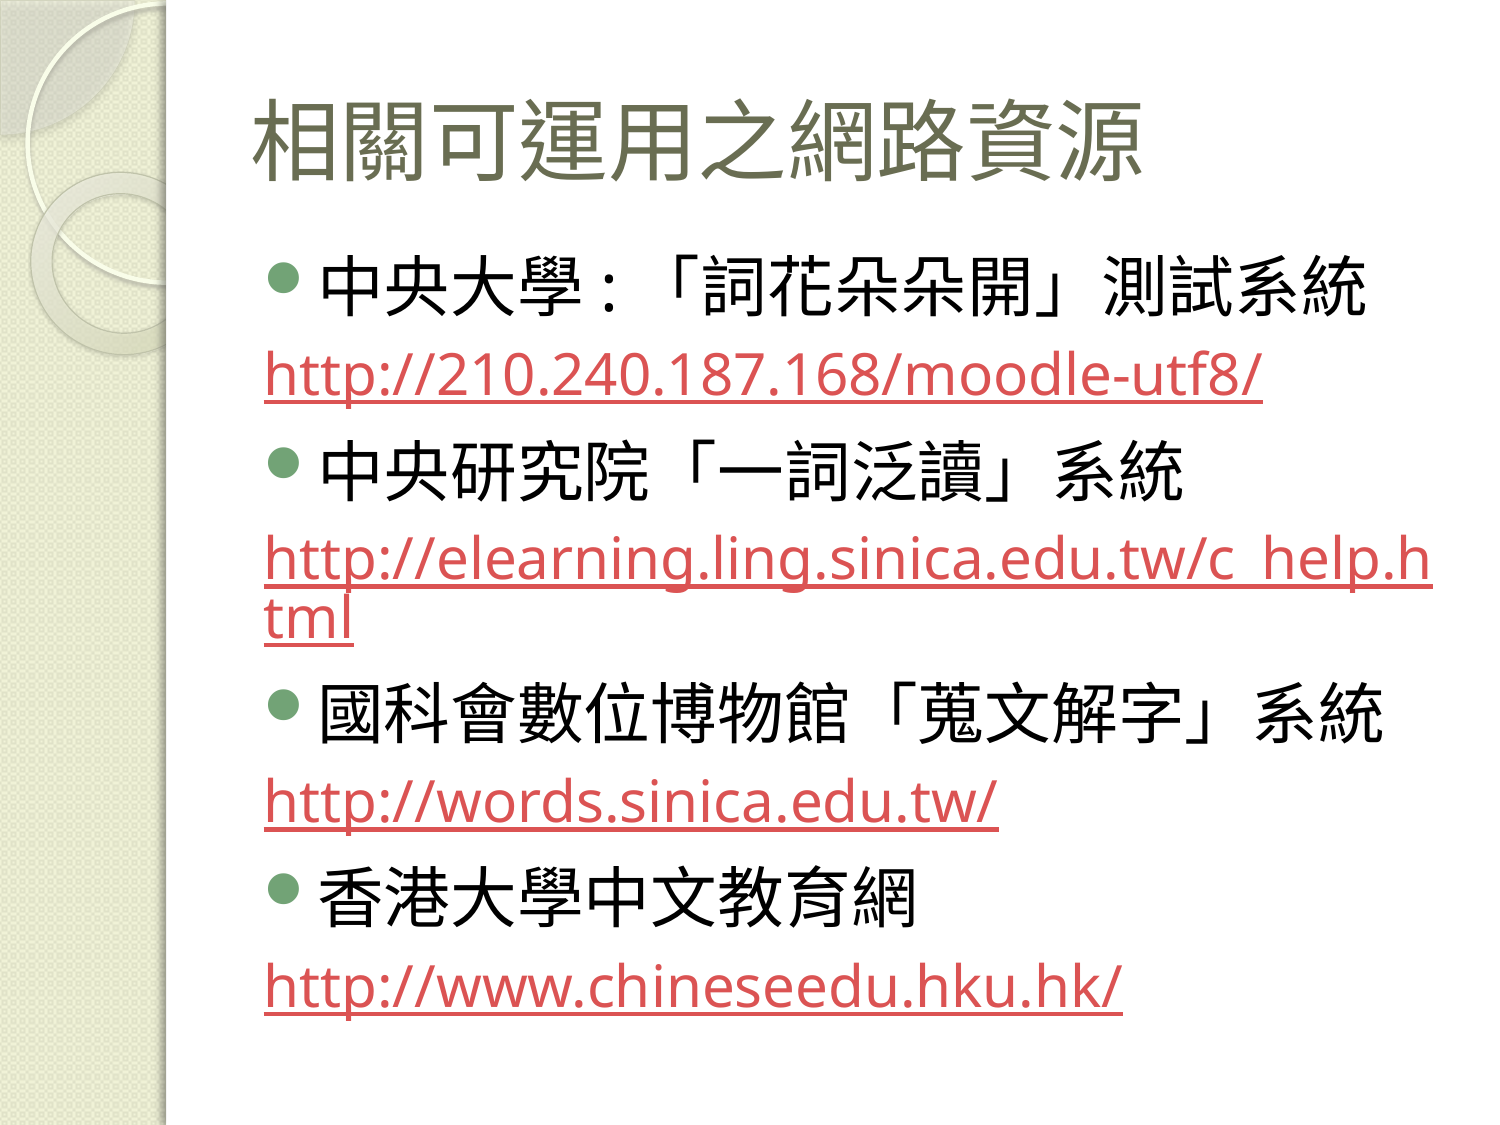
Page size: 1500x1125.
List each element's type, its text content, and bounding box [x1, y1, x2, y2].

list 中央大學:「詞花朵朵開」測試系統 http://210.240.187.168/moodle-utf8/ 中央研究院「一詞泛讀」系統 http://elearning.ling.sinica.edu.tw/c_help.html 國科會數位博物館「蒐文解字」系統 http://words.sinica.edu.tw/ 香港大學中文教育網 http://www.chineseedu.hku.hk/ [235, 237, 1466, 1025]
title 相關可運用之網路資源 [235, 45, 1466, 233]
